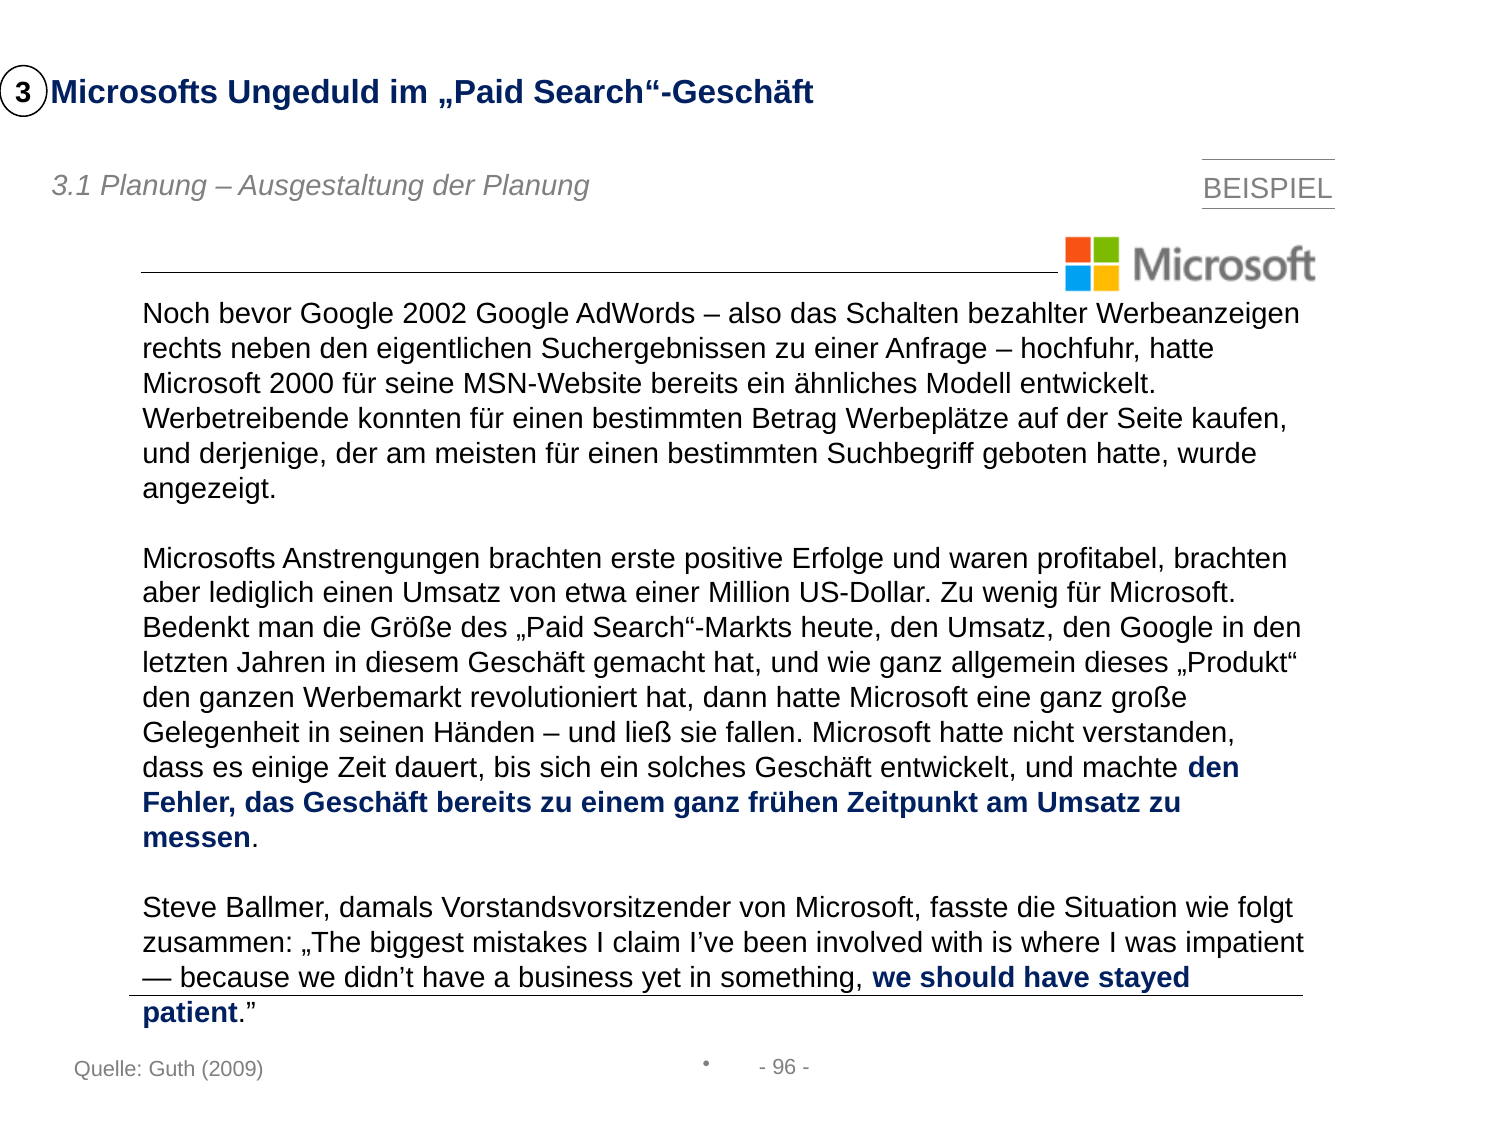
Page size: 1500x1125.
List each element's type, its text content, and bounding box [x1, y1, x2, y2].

slide_number - 96 - [599, 1045, 913, 1093]
text_box Quelle: Guth (2009) [59, 1046, 286, 1088]
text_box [0, 65, 51, 118]
text_box Microsofts Ungeduld im „Paid Search“-Geschäft [35, 63, 1433, 158]
picture [1058, 230, 1317, 296]
text_box Noch bevor Google 2002 Google AdWords – also das Schalten bezahlter Werbeanzeigen rechts neben den eigentlichen Suchergebnissen zu einer Anfrage – hochfuhr, hatte Microsoft 2000 für seine MSN-Website bereits ein ähnliches Modell entwickelt. Werbetreibende konnten für einen bestimmten Betrag Werbeplätze auf der Seite kaufen, und derjenige, der am meisten für einen bestimmten Suchbegriff geboten hatte, wurde angezeigt. Microsofts Anstrengungen brachten erste positive Erfolge und waren profitabel, brachten aber lediglich einen Umsatz von etwa einer Million US-Dollar. Zu wenig für Microsoft. Bedenkt man die Größe des „Paid Search“-Markts heute, den Umsatz, den Google in den letzten Jahren in diesem Geschäft gemacht hat, und wie ganz allgemein dieses „Produkt“ den ganzen Werbemarkt revolutioniert hat, dann hatte Microsoft eine ganz große Gelegenheit in seinen Händen – und ließ sie fallen. Microsoft hatte nicht verstanden, dass es einige Zeit dauert, bis sich ein solches Geschäft entwickelt, und machte den Fehler, das Geschäft bereits zu einem ganz frühen Zeitpunkt am Umsatz zu messen. Steve Ballmer, damals Vorstandsvorsitzender von Microsoft, fasste die Situation wie folgt zusammen: „The biggest mistakes I claim I’ve been involved with is where I was impatient — because we didn’t have a business yet in something, we should have stayed patient.” [127, 286, 1322, 1036]
text_box BEISPIEL [1188, 161, 1349, 212]
text_box 3.1 Planung – Ausgestaltung der Planung [36, 159, 606, 209]
